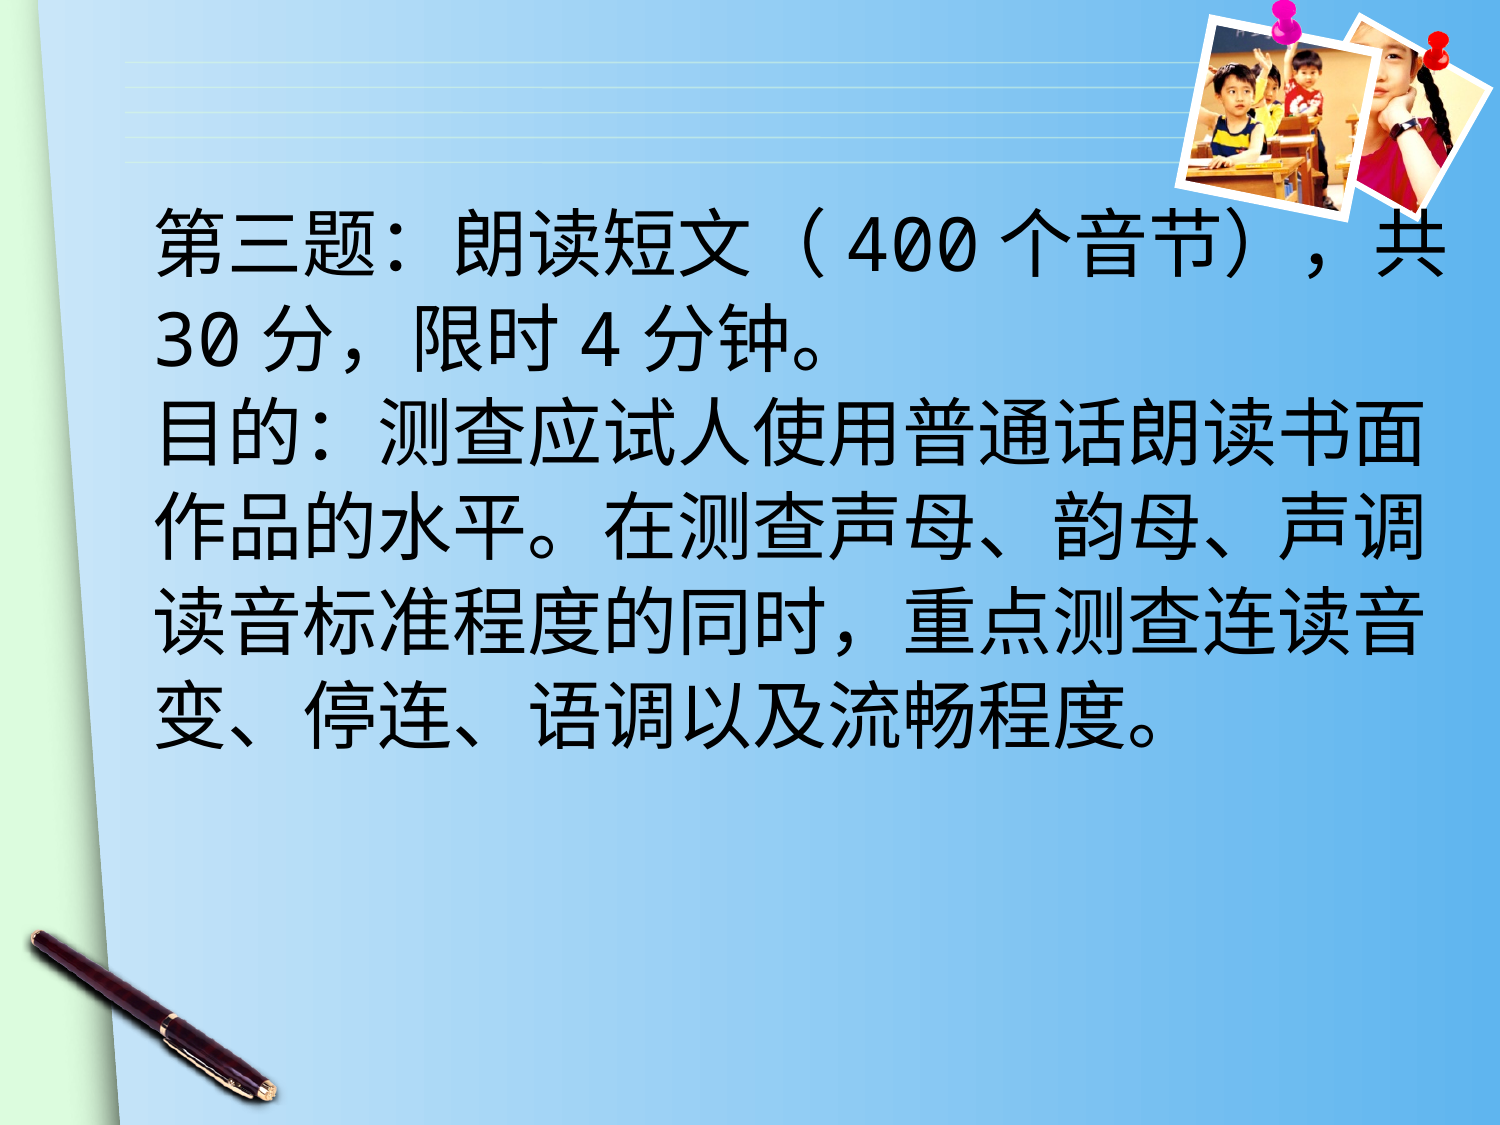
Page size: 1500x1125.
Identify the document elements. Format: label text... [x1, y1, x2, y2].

picture [1186, 0, 1371, 184]
text_box 第三题：朗读短文（400个音节），共30分，限时4分钟。 目的：测查应试人使用普通话朗读书面作品的水平。在测查声母、韵母、声调读音标准程度的同时，重点测查连读音变、停连、语调以及流畅程度。 [137, 184, 1500, 956]
picture [1351, 22, 1484, 184]
picture [0, 0, 288, 1125]
